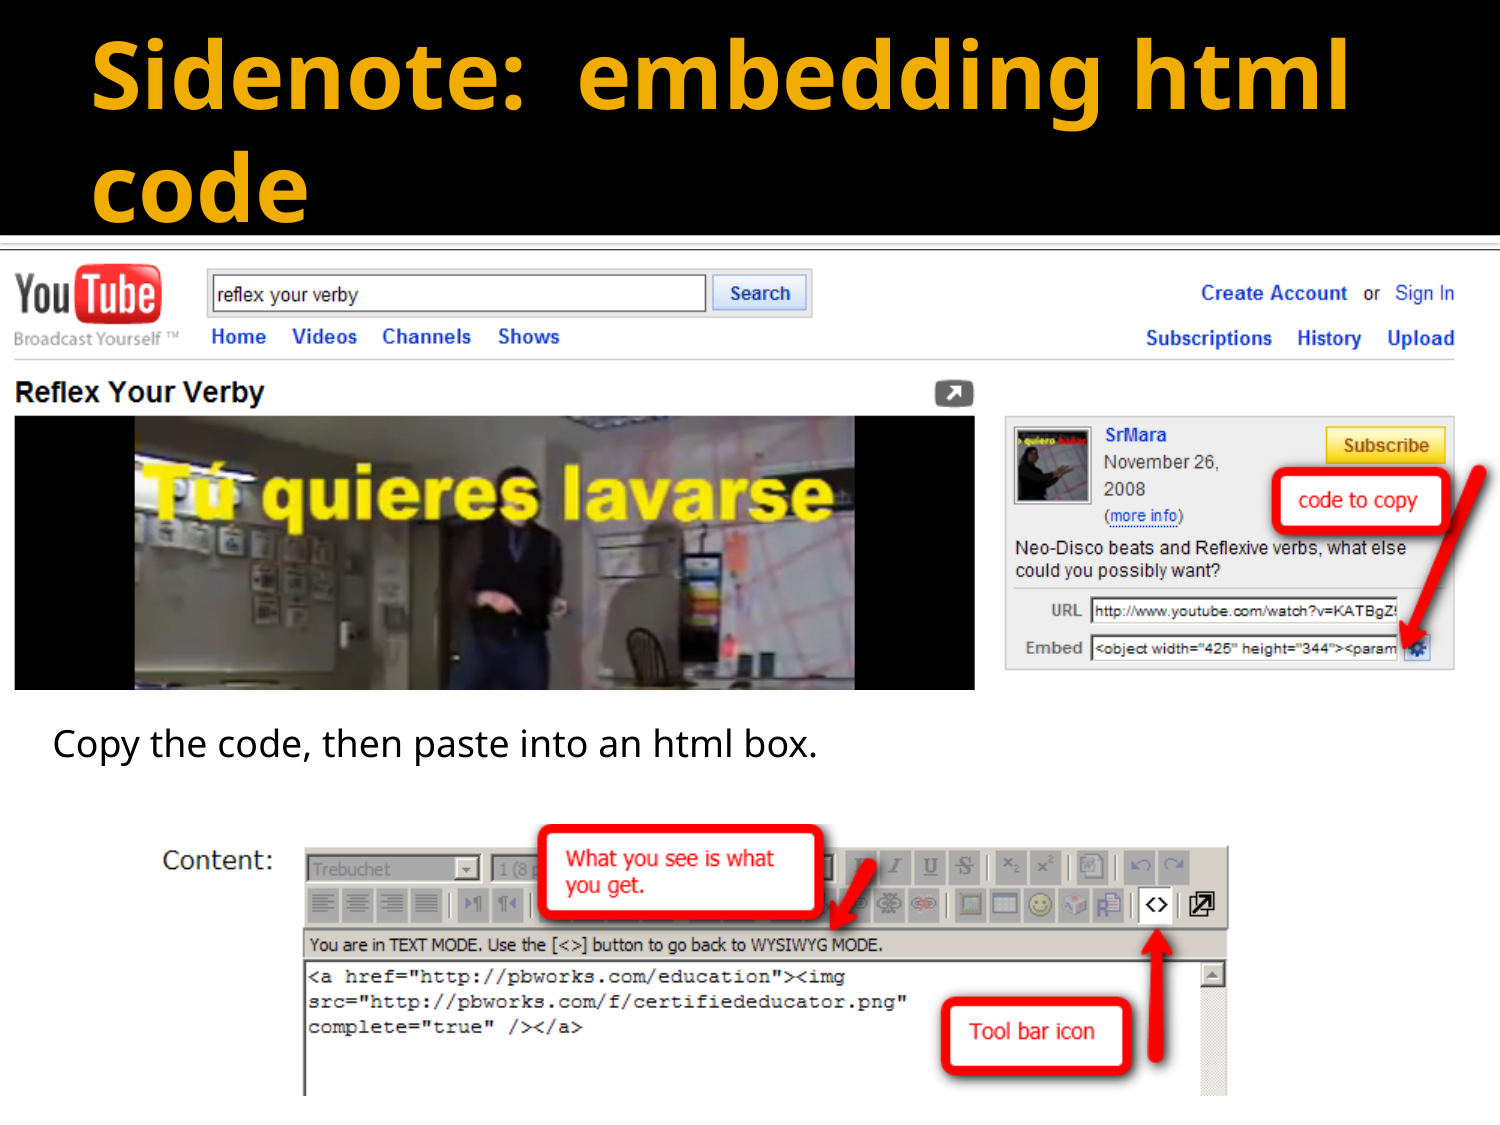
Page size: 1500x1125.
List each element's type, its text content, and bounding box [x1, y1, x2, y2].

title Sidenote: embedding html code [75, 25, 1425, 231]
picture [0, 249, 1500, 690]
picture [149, 824, 1293, 1096]
text_box Copy the code, then paste into an html box. [37, 712, 1500, 773]
